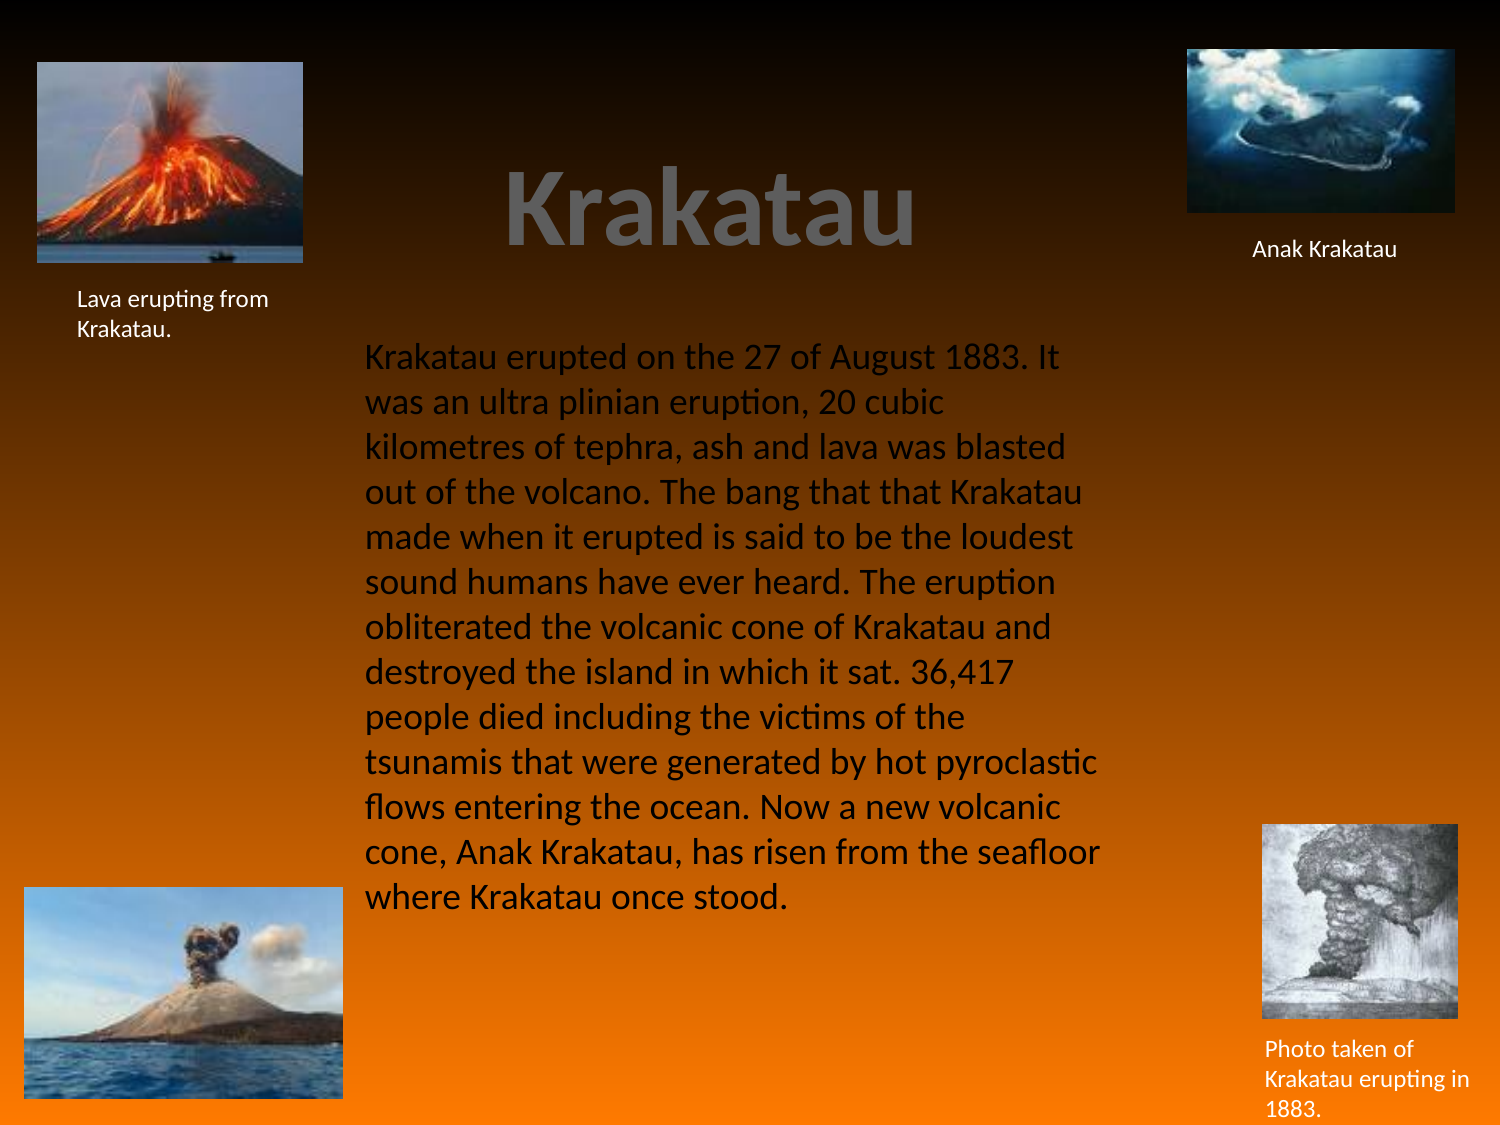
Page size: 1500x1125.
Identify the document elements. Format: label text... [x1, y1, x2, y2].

text_box Krakatau [489, 124, 934, 275]
text_box Lava erupting from Krakatau. [62, 274, 288, 350]
picture [24, 887, 343, 1099]
text_box Anak Krakatau [1237, 224, 1500, 270]
picture [37, 62, 304, 263]
picture [1262, 824, 1458, 1019]
text_box Krakatau erupted on the 27 of August 1883. It was an ultra plinian eruption, 20 cubic kilometres of tephra, ash and lava was blasted out of the volcano. The bang that that Krakatau made when it erupted is said to be the loudest sound humans have ever heard. The eruption obliterated the volcanic cone of Krakatau and destroyed the island in which it sat. 36,417 people died including the victims of the tsunamis that were generated by hot pyroclastic flows entering the ocean. Now a new volcanic cone, Anak Krakatau, has risen from the seafloor where Krakatau once stood. [350, 324, 1125, 925]
text_box Photo taken of Krakatau erupting in 1883. [1250, 1025, 1500, 1125]
picture [1187, 49, 1455, 214]
